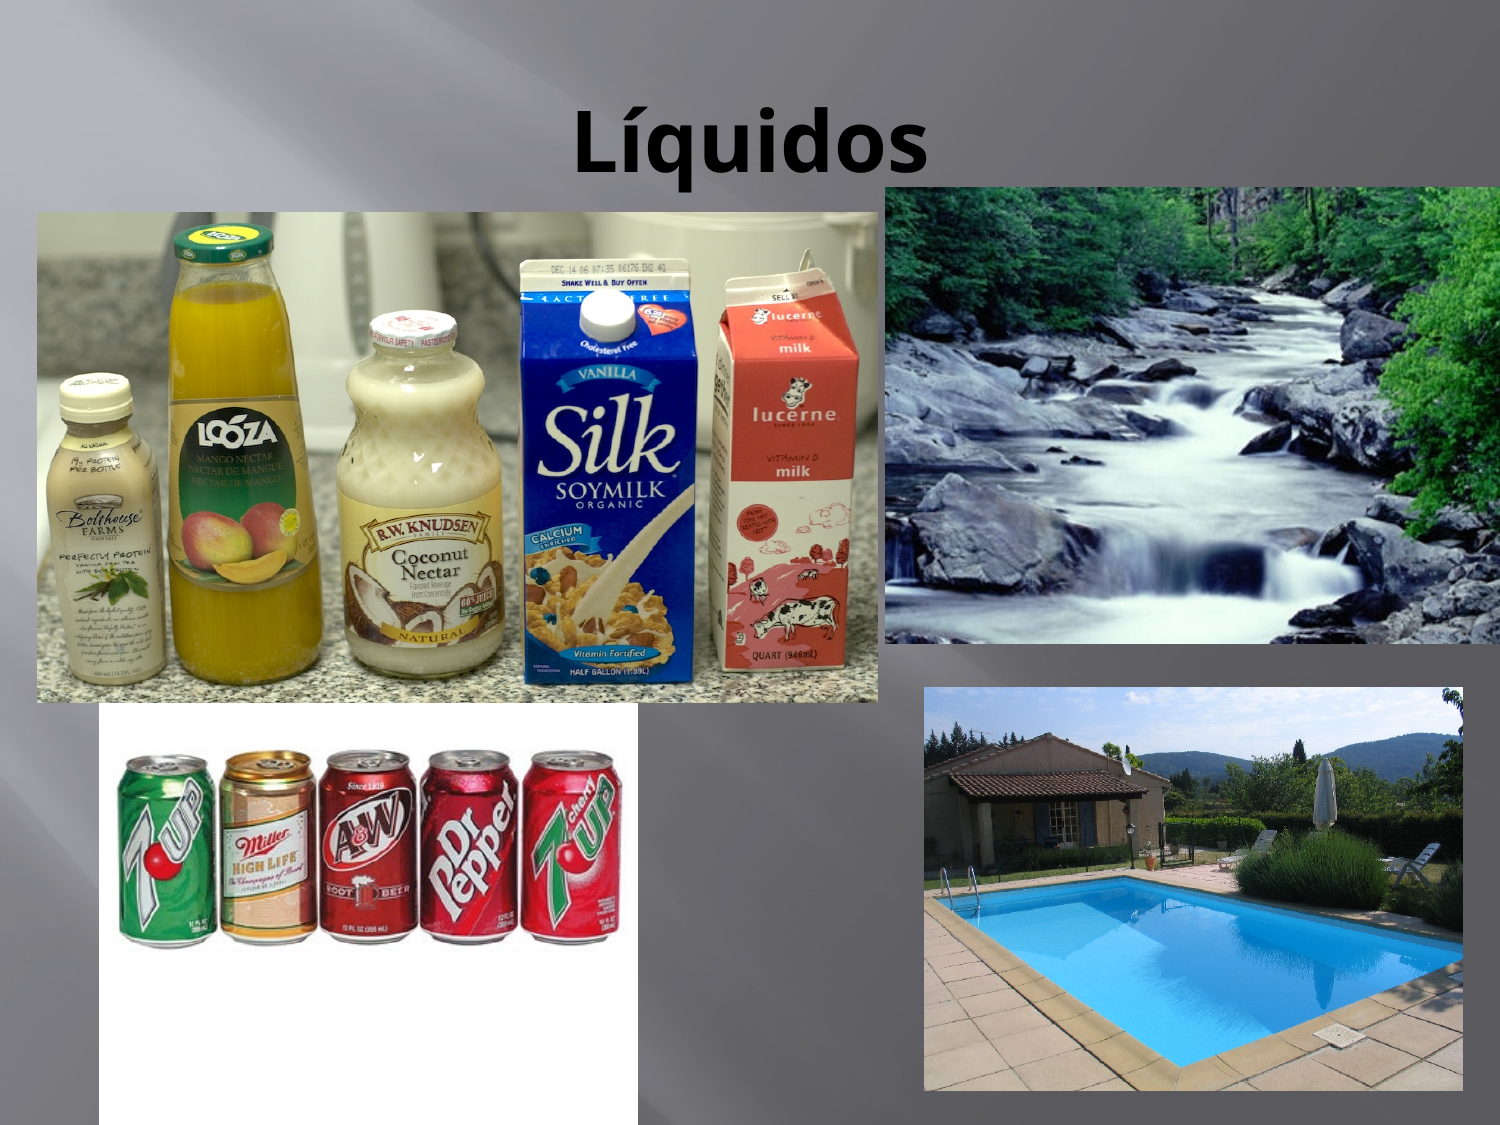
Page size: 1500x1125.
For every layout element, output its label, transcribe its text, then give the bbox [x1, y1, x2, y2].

picture [924, 687, 1463, 1091]
picture [37, 212, 878, 1125]
picture [885, 187, 1500, 644]
title Líquidos [75, 45, 1425, 221]
